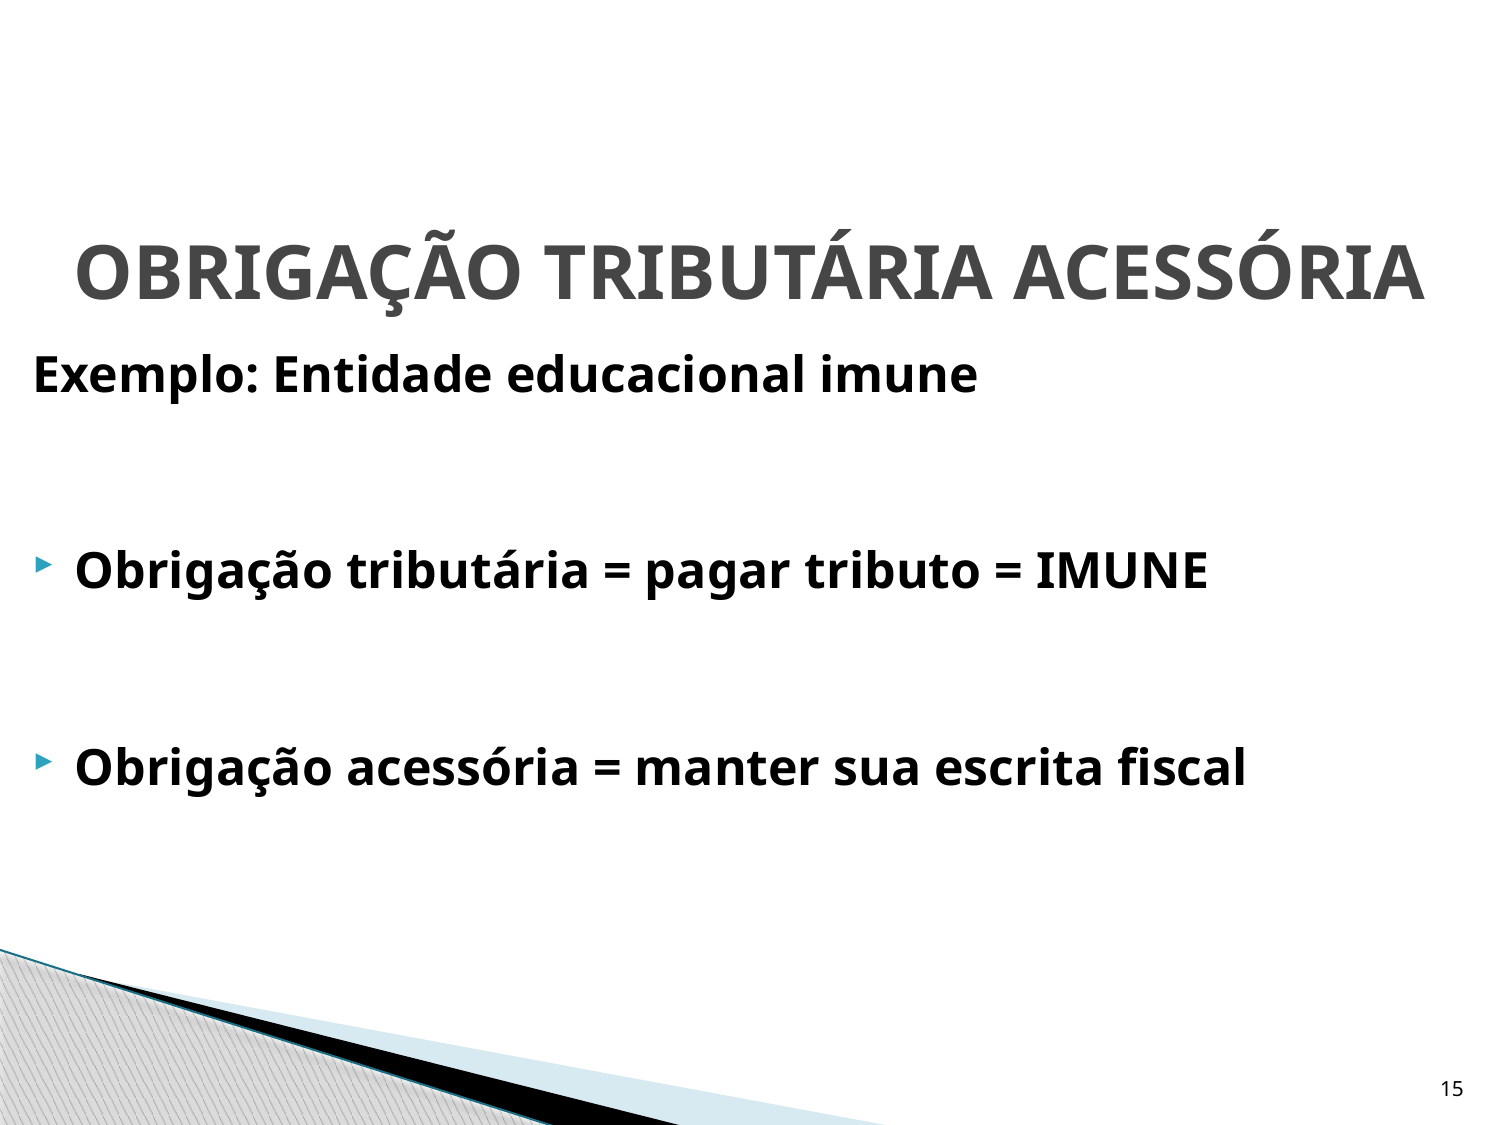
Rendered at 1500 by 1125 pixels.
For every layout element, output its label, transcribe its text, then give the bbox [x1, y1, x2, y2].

title OBRIGAÇÃO TRIBUTÁRIA ACESSÓRIA [0, 234, 1500, 305]
list Exemplo: Entidade educacional imune Obrigação tributária = pagar tributo = IMUNE Obrigação acessória = manter sua escrita fiscal [0, 304, 1477, 1125]
